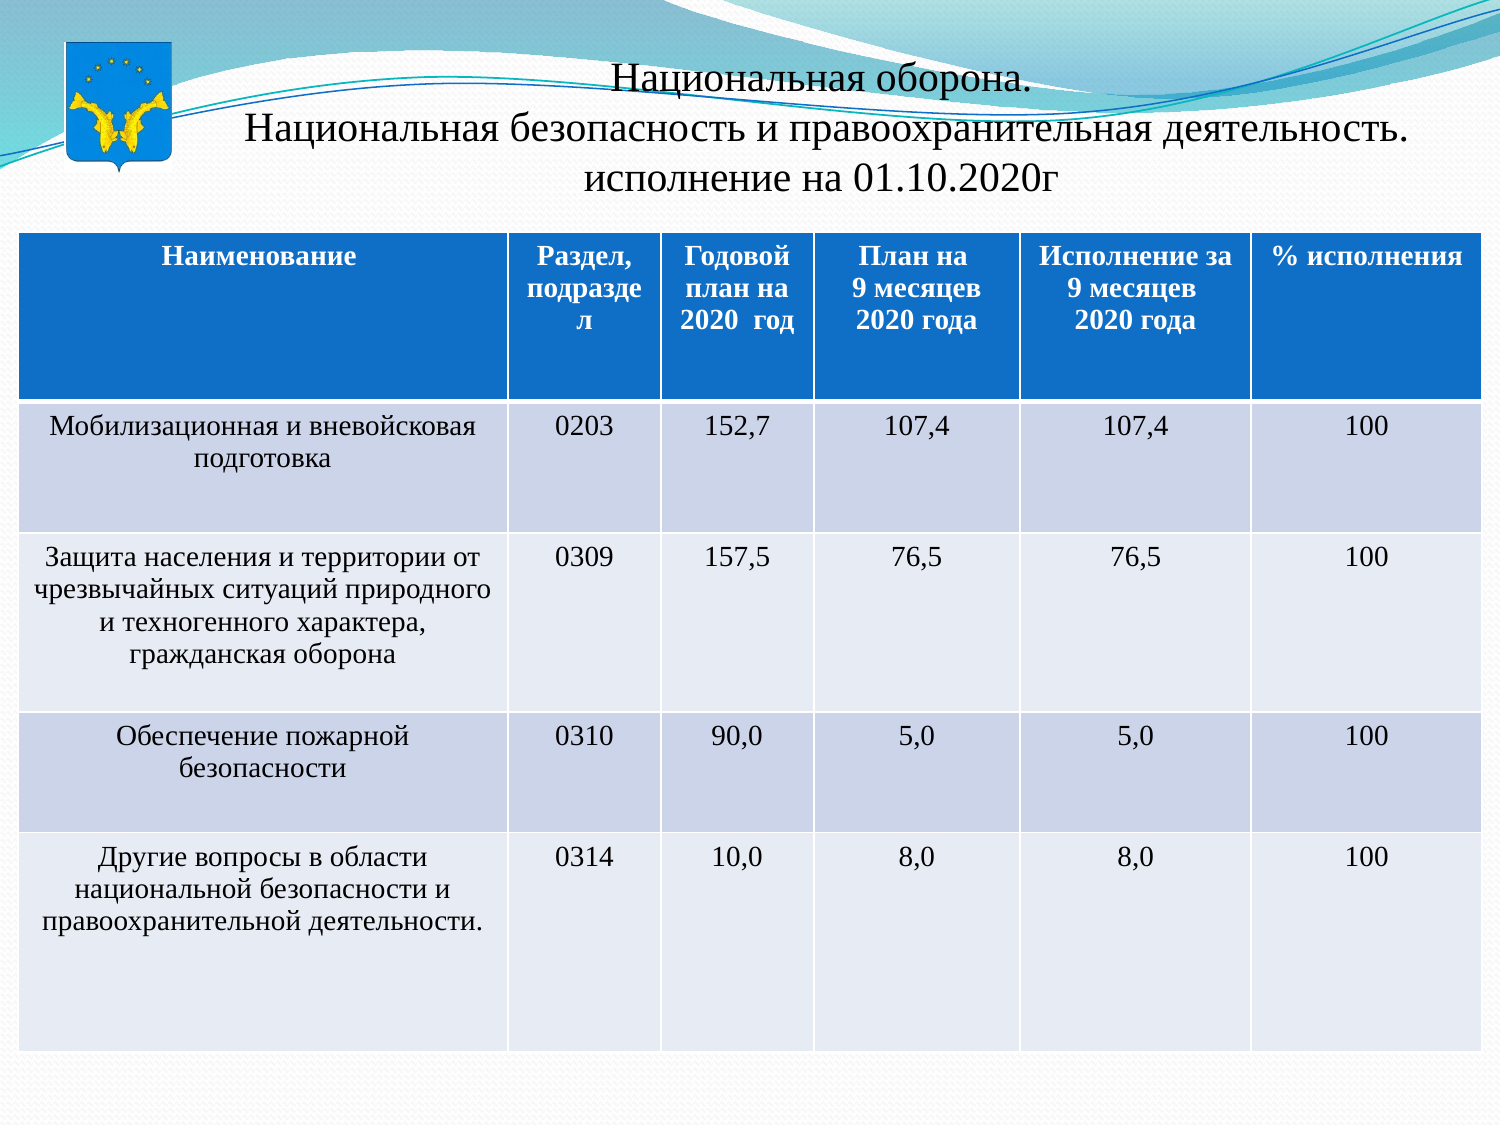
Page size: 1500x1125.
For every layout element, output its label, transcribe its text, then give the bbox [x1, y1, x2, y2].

table_cell 100 [1252, 404, 1481, 532]
table_cell 107,4 [1021, 404, 1250, 532]
table_cell 107,4 [815, 404, 1019, 532]
table_cell 0203 [509, 404, 660, 532]
table_cell 100 [1252, 713, 1481, 832]
table_header Годовой план на 2020 год [662, 233, 813, 399]
table_cell 5,0 [1021, 713, 1250, 832]
table_header План на 9 месяцев 2020 года [815, 233, 1019, 399]
table_header Наименование [19, 233, 507, 399]
table_cell 157,5 [662, 534, 813, 711]
table_header Раздел, подраздел [509, 233, 660, 399]
table_cell 8,0 [815, 833, 1019, 1051]
table_cell 90,0 [662, 713, 813, 832]
table_cell 100 [1252, 534, 1481, 711]
table_header % исполнения [1252, 233, 1481, 399]
table_cell 5,0 [815, 713, 1019, 832]
picture [64, 42, 172, 173]
table_cell Обеспечение пожарной безопасности [19, 713, 507, 832]
table_cell 100 [1252, 833, 1481, 1051]
table_cell 10,0 [662, 833, 813, 1051]
table_cell Другие вопросы в области национальной безопасности и правоохранительной деятельности. [19, 833, 507, 1051]
table_cell 0314 [509, 833, 660, 1051]
table_cell 0310 [509, 713, 660, 832]
table_cell 152,7 [662, 404, 813, 532]
table_cell 0309 [509, 534, 660, 711]
table_cell Защита населения и территории от чрезвычайных ситуаций природного и техногенного характера, гражданская оборона [19, 534, 507, 711]
text_box Национальная оборона. Национальная безопасность и правоохранительная деятельность. исполнение на 01.10.2020г [182, 42, 1471, 208]
table_cell Мобилизационная и вневойсковая подготовка [19, 404, 507, 532]
table_cell 8,0 [1021, 833, 1250, 1051]
table_header Исполнение за 9 месяцев 2020 года [1021, 233, 1250, 399]
table_cell 76,5 [815, 534, 1019, 711]
table_cell 76,5 [1021, 534, 1250, 711]
